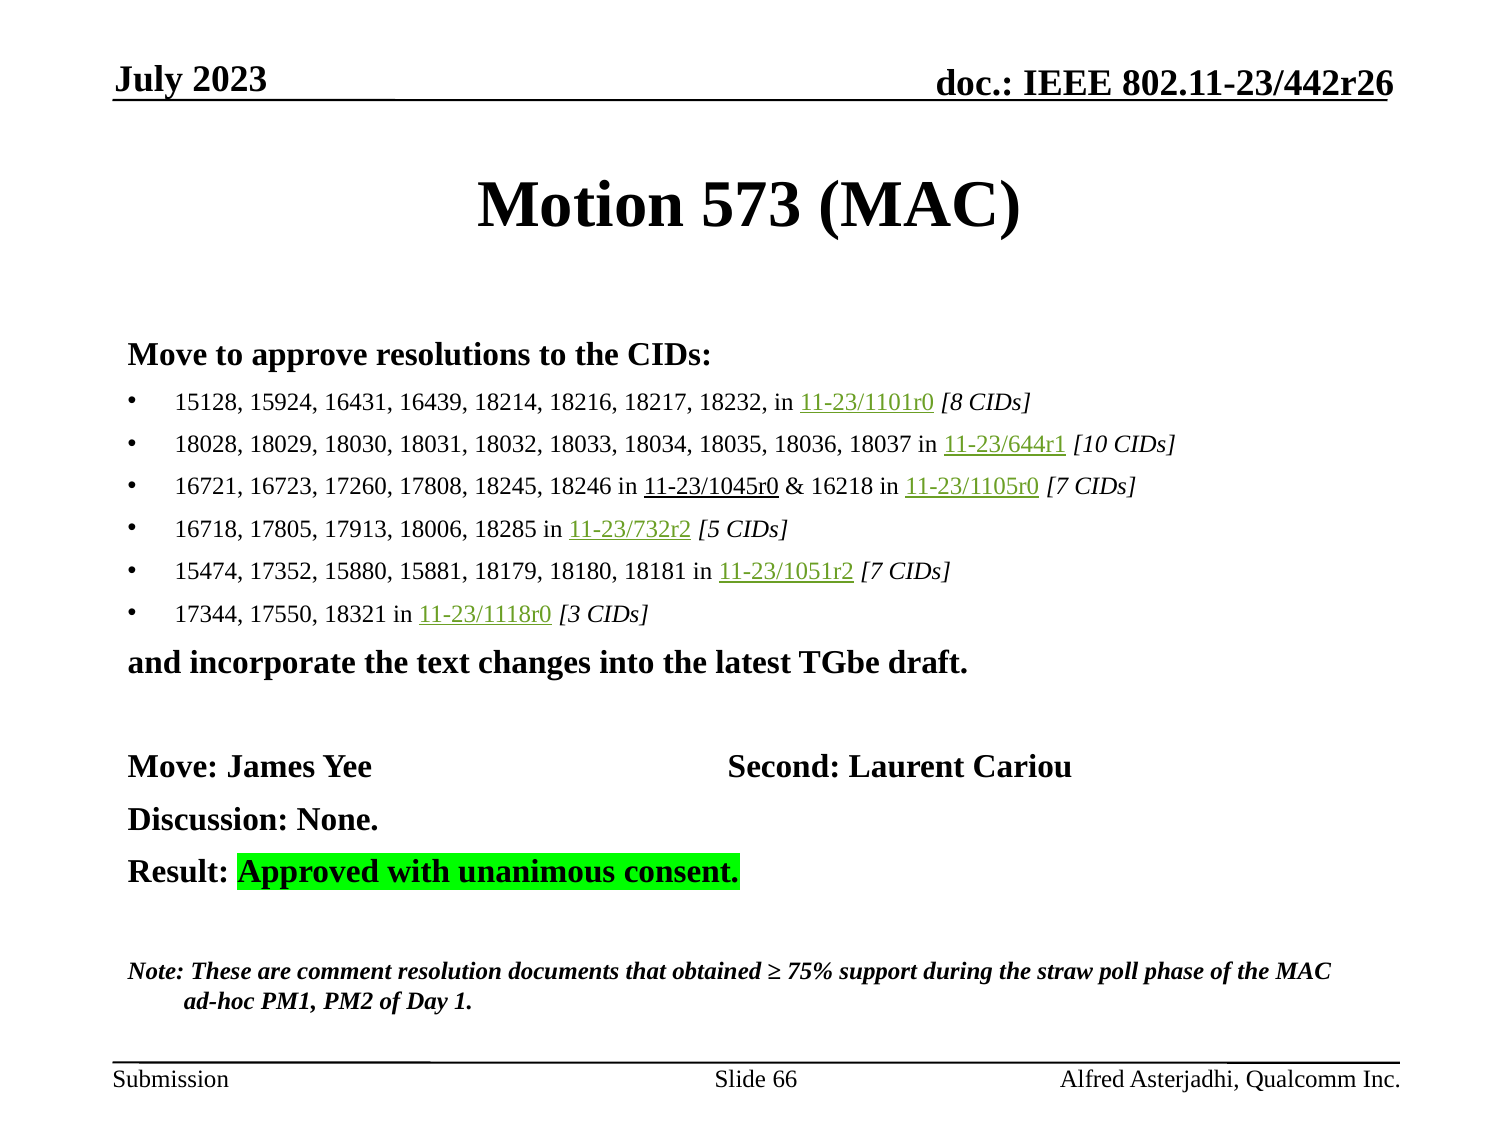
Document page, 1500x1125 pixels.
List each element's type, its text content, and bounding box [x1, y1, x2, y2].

footer Alfred Asterjadhi, Qualcomm Inc. [878, 1061, 1402, 1093]
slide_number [114, 54, 423, 100]
slide_number Slide 66 [712, 1061, 800, 1123]
list Move to approve resolutions to the CIDs: 15128, 15924, 16431, 16439, 18214, 18216, 18217, 18232, in 11-23/1101r0 [8 CIDs] 18028, 18029, 18030, 18031, 18032, 18033, 18034, 18035, 18036, 18037 in 11-23/644r1 [10 CIDs] 16721, 16723, 17260, 17808, 18245, 18246 in 11-23/1045r0 & 16218 in 11-23/1105r0 [7 CIDs] 16718, 17805, 17913, 18006, 18285 in 11-23/732r2 [5 CIDs] 15474, 17352, 15880, 15881, 18179, 18180, 18181 in 11-23/1051r2 [7 CIDs] 17344, 17550, 18321 in 11-23/1118r0 [3 CIDs] and incorporate the text changes into the latest TGbe draft. Move: James Yee Second: Laurent Cariou Discussion: None. Result: Approved with unanimous consent. Note: These are comment resolution documents that obtained ≥ 75% support during the straw poll phase of the MAC ad-hoc PM1, PM2 of Day 1. [112, 324, 1388, 1063]
title Motion 573 (MAC) [112, 112, 1388, 288]
